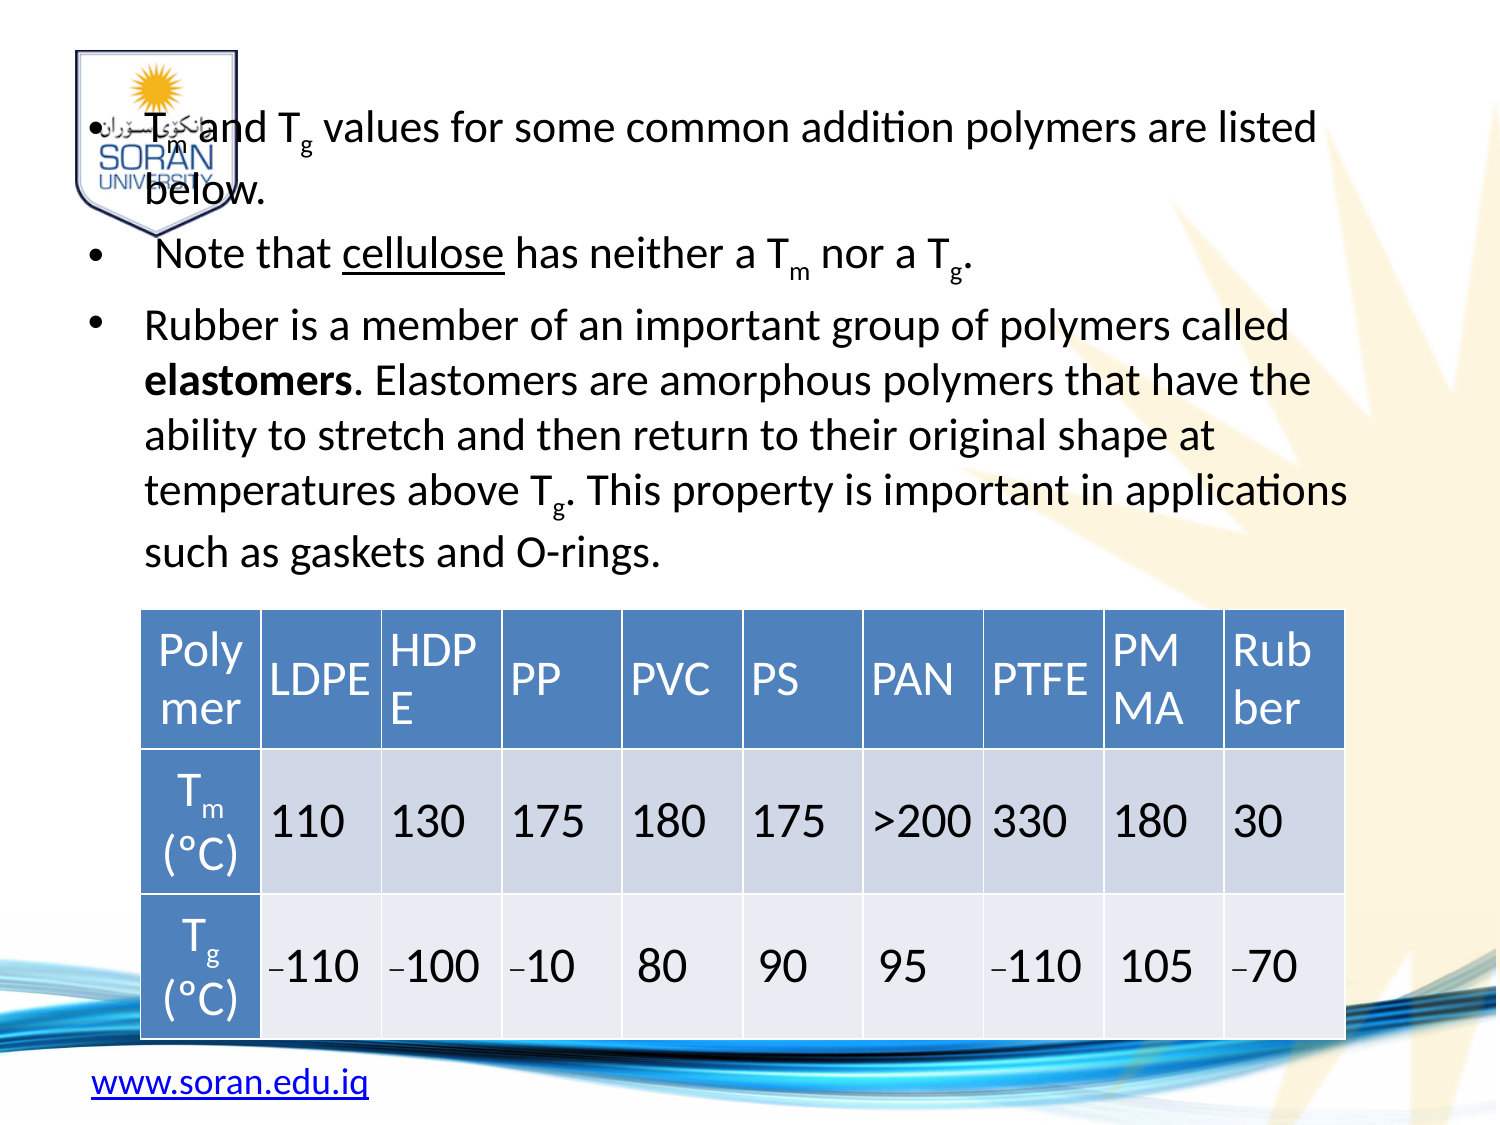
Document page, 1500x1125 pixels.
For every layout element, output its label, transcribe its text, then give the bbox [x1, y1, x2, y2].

table_cell _100 [382, 895, 501, 1038]
table_header PP [503, 610, 621, 748]
table_cell 175 [744, 750, 862, 893]
picture [0, 99, 1500, 1125]
table_header PVC [623, 610, 742, 748]
table_cell 90 [744, 895, 862, 1038]
list Tm and Tg values for some common addition polymers are listed below. Note that cellulose has neither a Tm nor a Tg. Rubber is a member of an important group of polymers called elastomers. Elastomers are amorphous polymers that have the ability to stretch and then return to their original shape at temperatures above Tg. This property is important in applications such as gaskets and O-rings. [72, 89, 1367, 803]
table_header PAN [864, 610, 983, 748]
table_header PS [744, 610, 862, 748]
table_cell _110 [984, 895, 1103, 1038]
table_header HDPE [382, 610, 501, 748]
table_cell 330 [984, 750, 1103, 893]
table_cell 30 [1225, 750, 1344, 893]
table_cell _110 [262, 895, 381, 1038]
table_header PTFE [984, 610, 1103, 748]
table_header Rubber [1225, 610, 1344, 748]
table_header Polymer [141, 610, 260, 748]
table_cell 110 [262, 750, 381, 893]
table_cell 180 [623, 750, 742, 893]
table_cell _70 [1225, 895, 1344, 1038]
table_cell _10 [503, 895, 621, 1038]
picture [75, 50, 238, 89]
table_cell 180 [1105, 750, 1223, 893]
table_cell 80 [623, 895, 742, 1038]
table_cell 95 [864, 895, 983, 1038]
table_header PMMA [1105, 610, 1223, 748]
table_cell Tm (ºC) [141, 750, 260, 893]
table_cell >200 [864, 750, 983, 893]
table_cell Tg (ºC) [141, 895, 260, 1038]
table_cell 175 [503, 750, 621, 893]
table_cell 130 [382, 750, 501, 893]
table_cell 105 [1105, 895, 1223, 1038]
table_header LDPE [262, 610, 381, 748]
